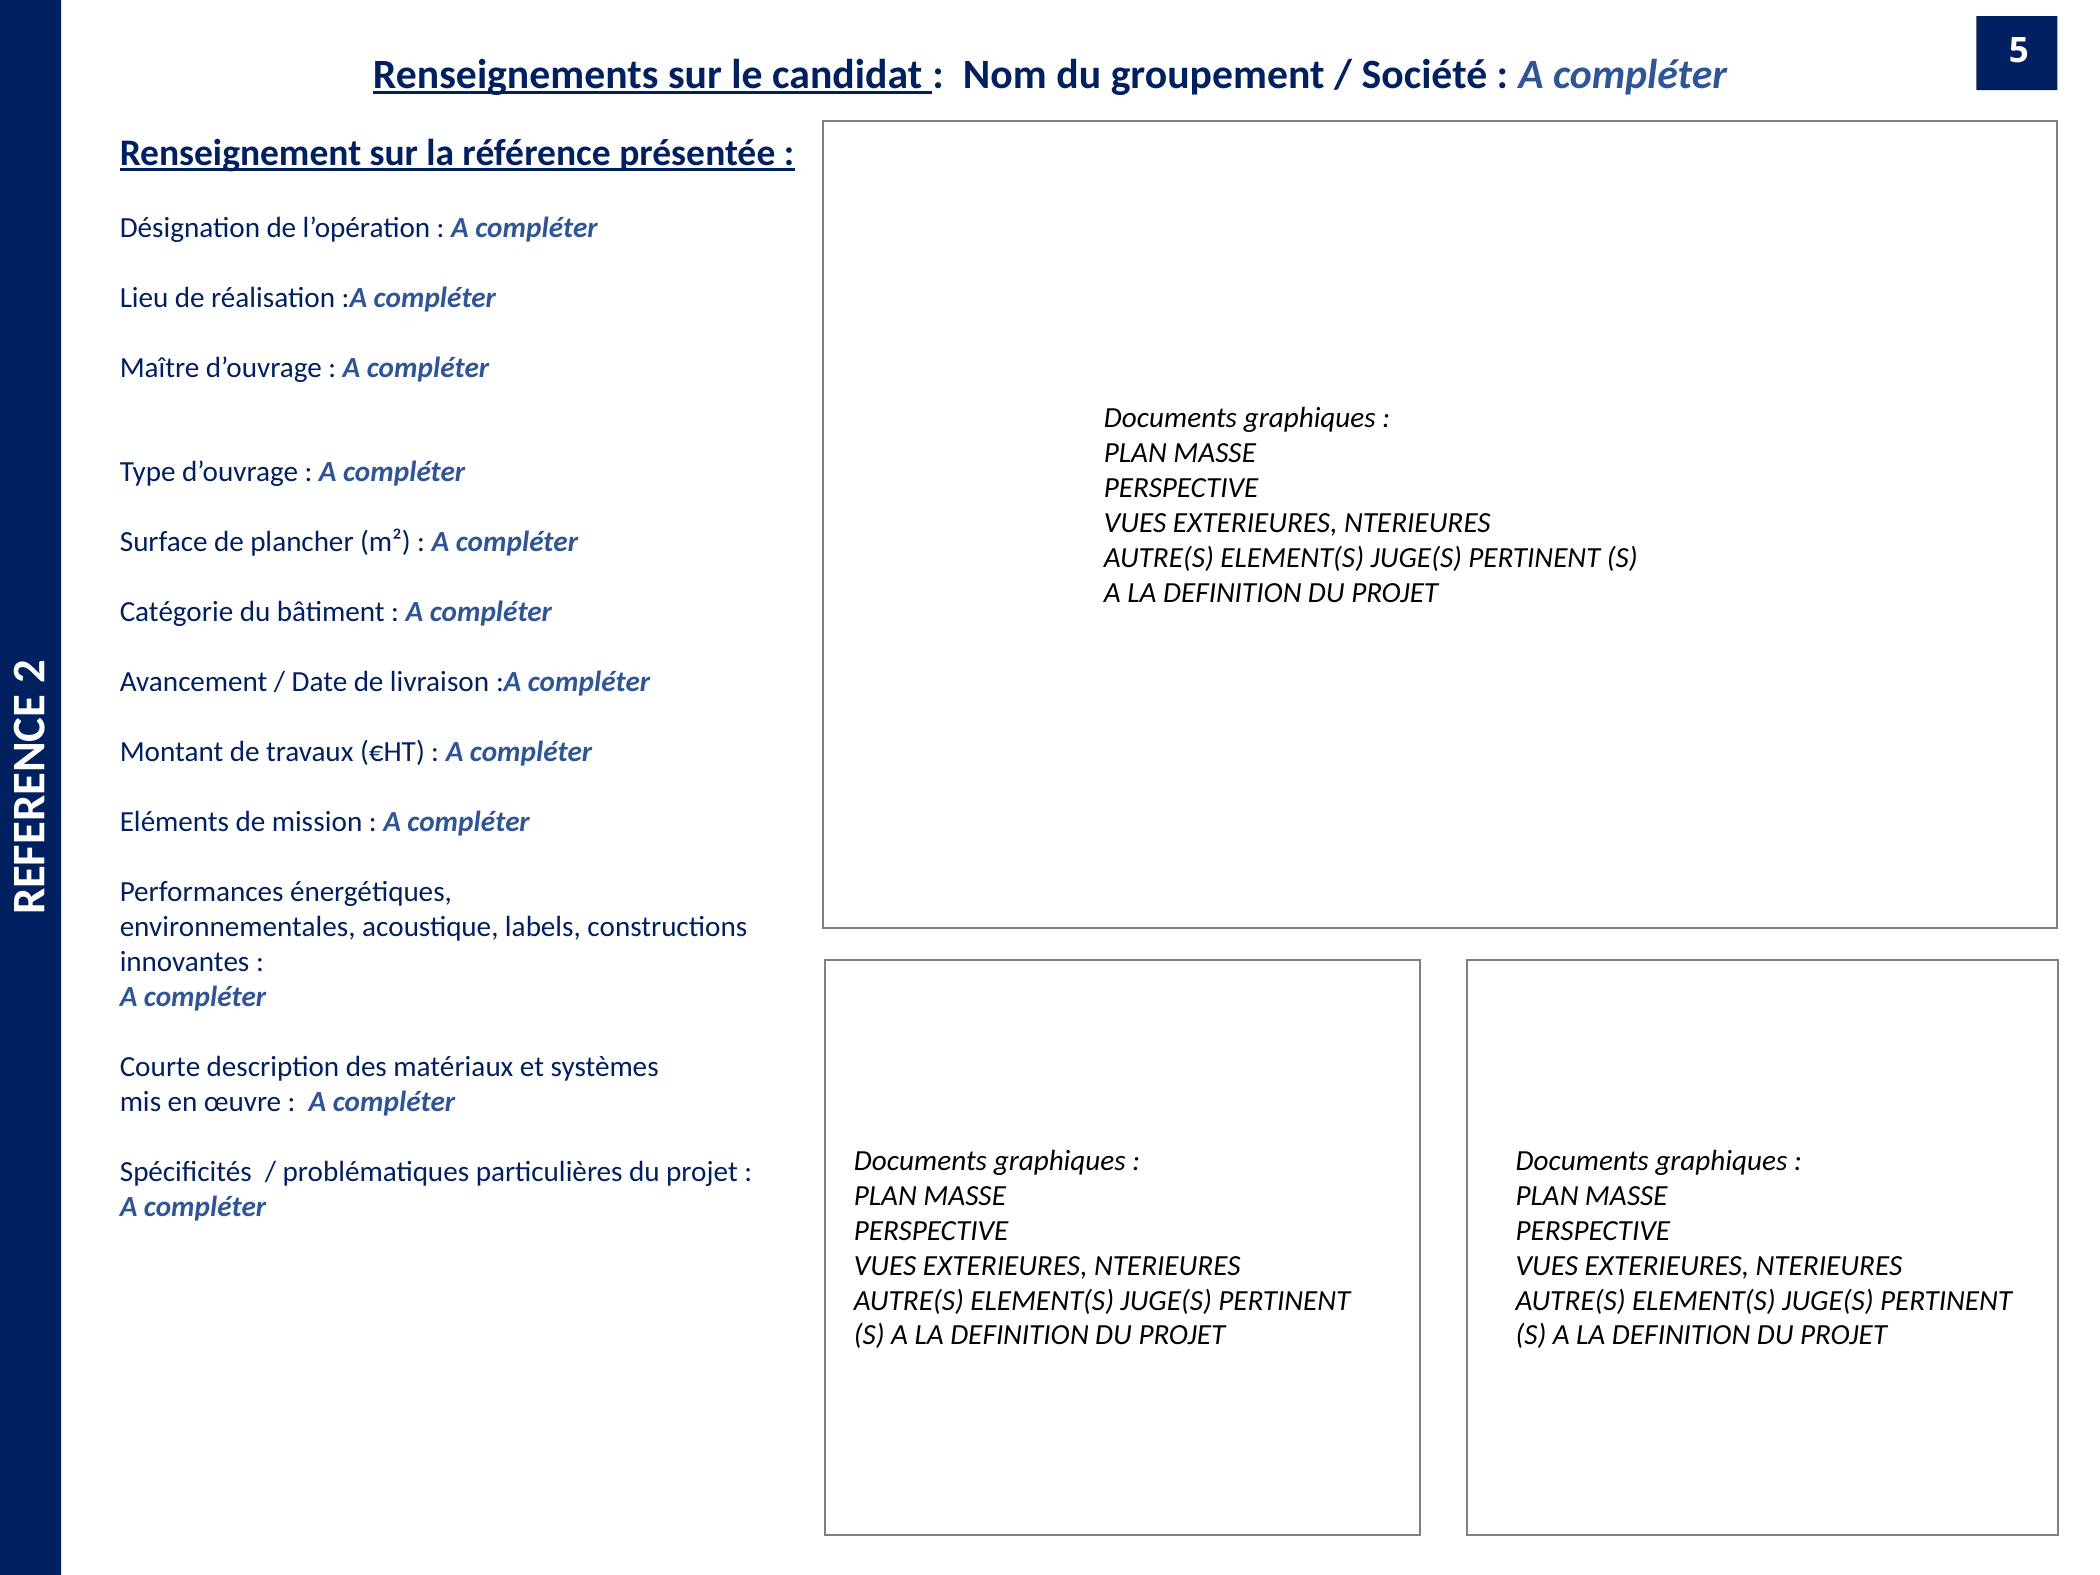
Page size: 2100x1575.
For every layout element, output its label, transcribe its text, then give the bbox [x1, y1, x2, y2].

text_box [2044, 15, 2058, 91]
text_box Documents graphiques : PLAN MASSE PERSPECTIVE VUES EXTERIEURES, NTERIEURES AUTRE(S) ELEMENT(S) JUGE(S) PERTINENT (S) A LA DEFINITION DU PROJET [1500, 1133, 2058, 1359]
text_box Renseignements sur le candidat : Nom du groupement / Société : A compléter [258, 39, 1842, 105]
slide_number 5 [1962, 12, 2044, 91]
text_box [824, 959, 1421, 1536]
text_box Renseignement sur la référence présentée : Désignation de l’opération : A compléter Lieu de réalisation :A compléter Maître d’ouvrage : A compléter Type d’ouvrage : A compléter Surface de plancher (m²) : A compléter Catégorie du bâtiment : A compléter Avancement / Date de livraison :A compléter Montant de travaux (€HT) : A compléter Eléments de mission : A compléter Performances énergétiques, environnementales, acoustique, labels, constructions innovantes : A compléter Courte description des matériaux et systèmes mis en œuvre : A compléter Spécificités / problématiques particulières du projet : A compléter [105, 120, 825, 1300]
text_box Documents graphiques : PLAN MASSE PERSPECTIVE VUES EXTERIEURES, NTERIEURES AUTRE(S) ELEMENT(S) JUGE(S) PERTINENT (S) A LA DEFINITION DU PROJET [839, 1133, 1396, 1359]
text_box [825, 120, 2058, 929]
text_box [1466, 959, 2059, 1536]
text_box Documents graphiques : PLAN MASSE PERSPECTIVE VUES EXTERIEURES, NTERIEURES AUTRE(S) ELEMENT(S) JUGE(S) PERTINENT (S) A LA DEFINITION DU PROJET [1089, 391, 1673, 616]
text_box REFERENCE 2 [0, 0, 62, 1575]
